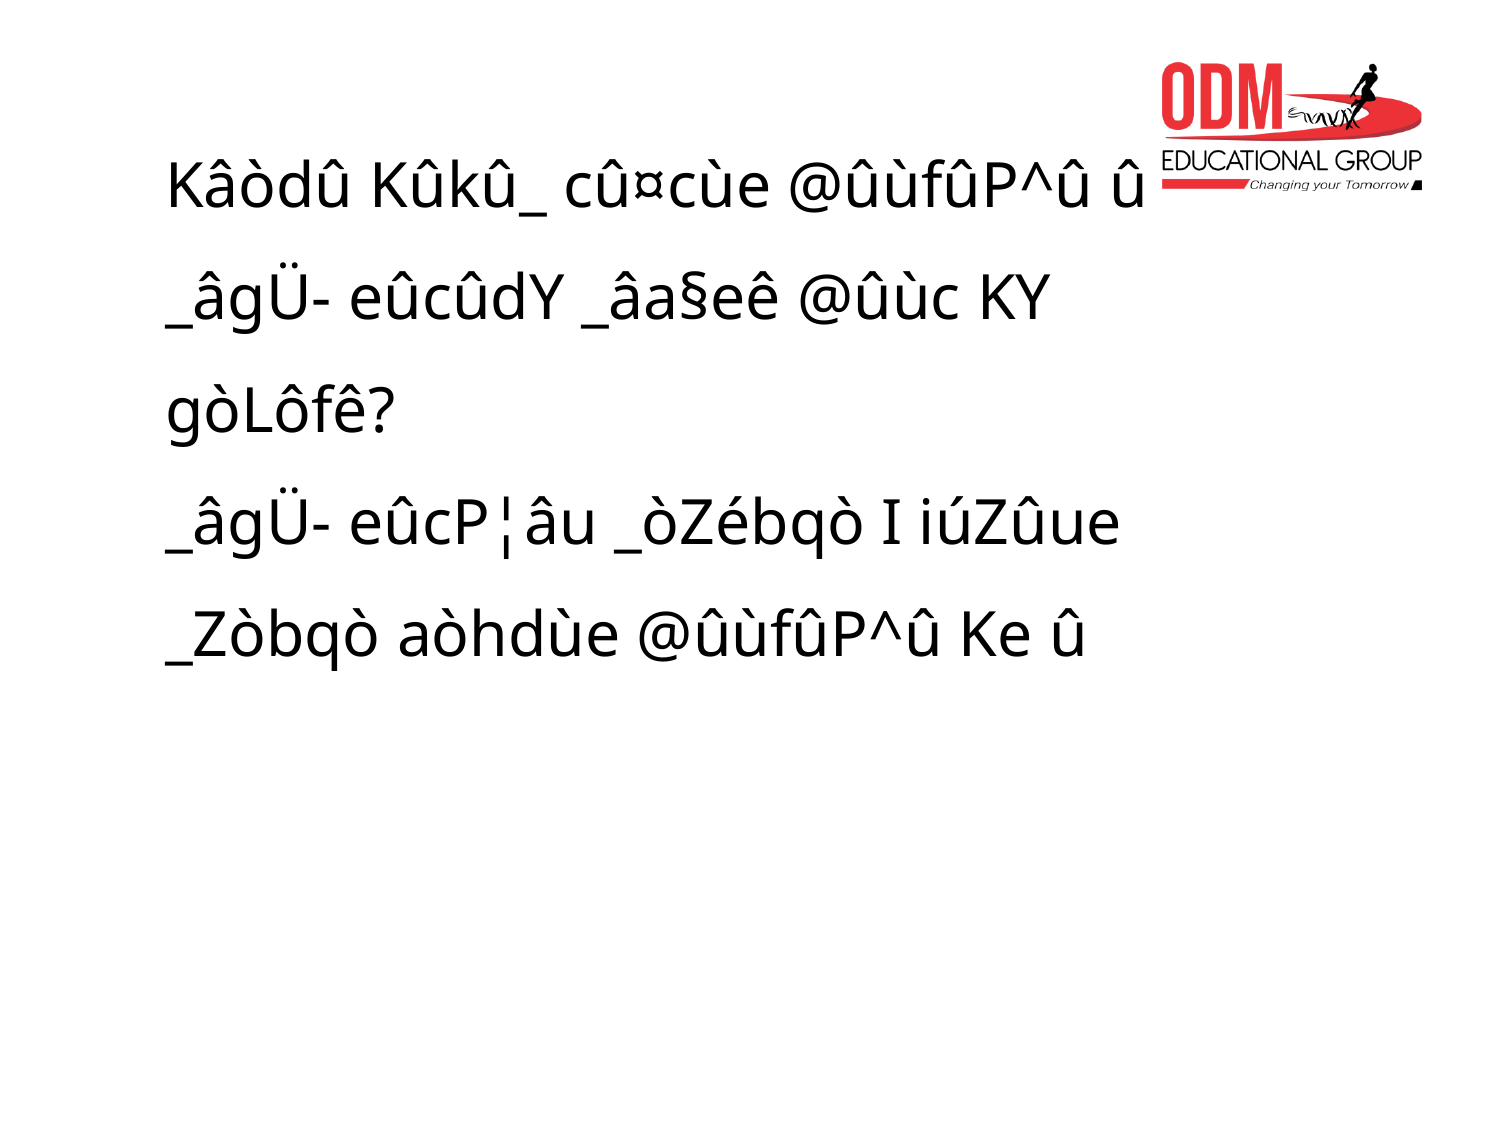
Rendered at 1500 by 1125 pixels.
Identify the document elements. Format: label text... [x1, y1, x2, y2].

picture [1162, 62, 1422, 192]
title Kâòdû Kûkû_ cû¤cùe @ûùfûP^û û _âgÜ- eûcûdY _âa§eê @ûùc KY gòLôfê? _âgÜ- eûcP¦âu _òZébqò I iúZûue _Zòbqò aòhdùe @ûùfûP^û Ke û [150, 99, 1313, 613]
